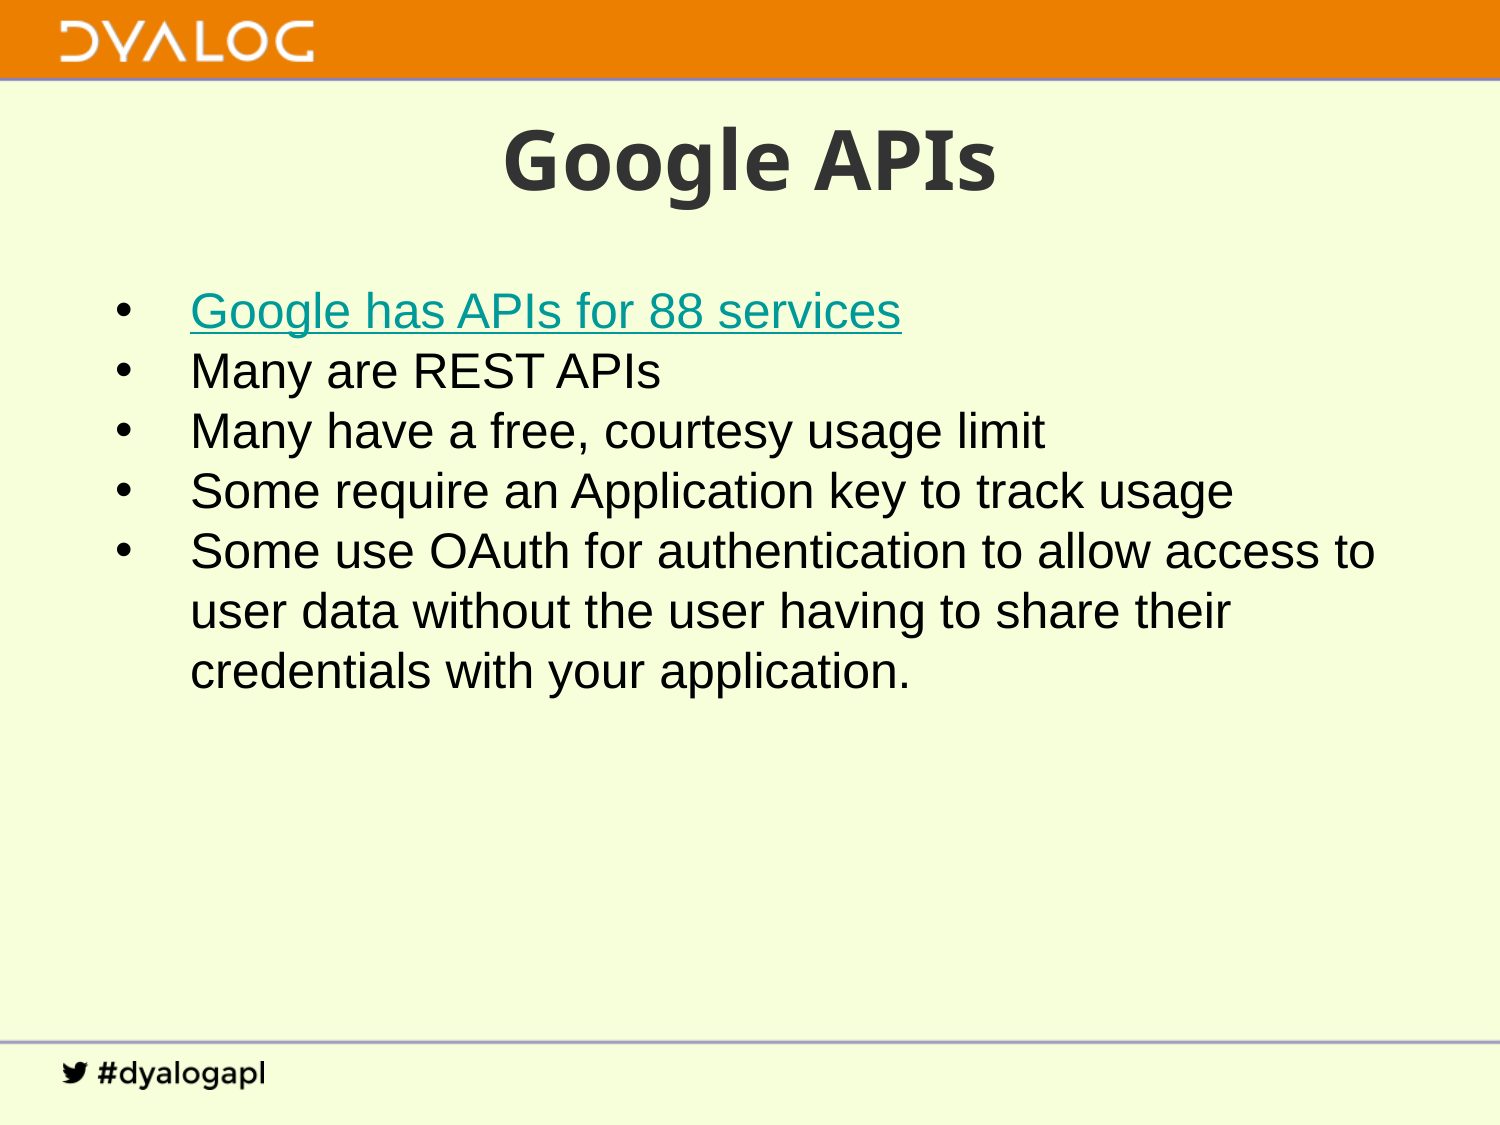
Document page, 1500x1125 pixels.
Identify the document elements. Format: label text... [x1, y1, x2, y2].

picture [0, 0, 1500, 1125]
subtitle Google has APIs for 88 services Many are REST APIs Many have a free, courtesy usage limit Some require an Application key to track usage Some use OAuth for authentication to allow access to user data without the user having to share their credentials with your application. [100, 271, 1412, 992]
title Google APIs [112, 99, 1388, 268]
